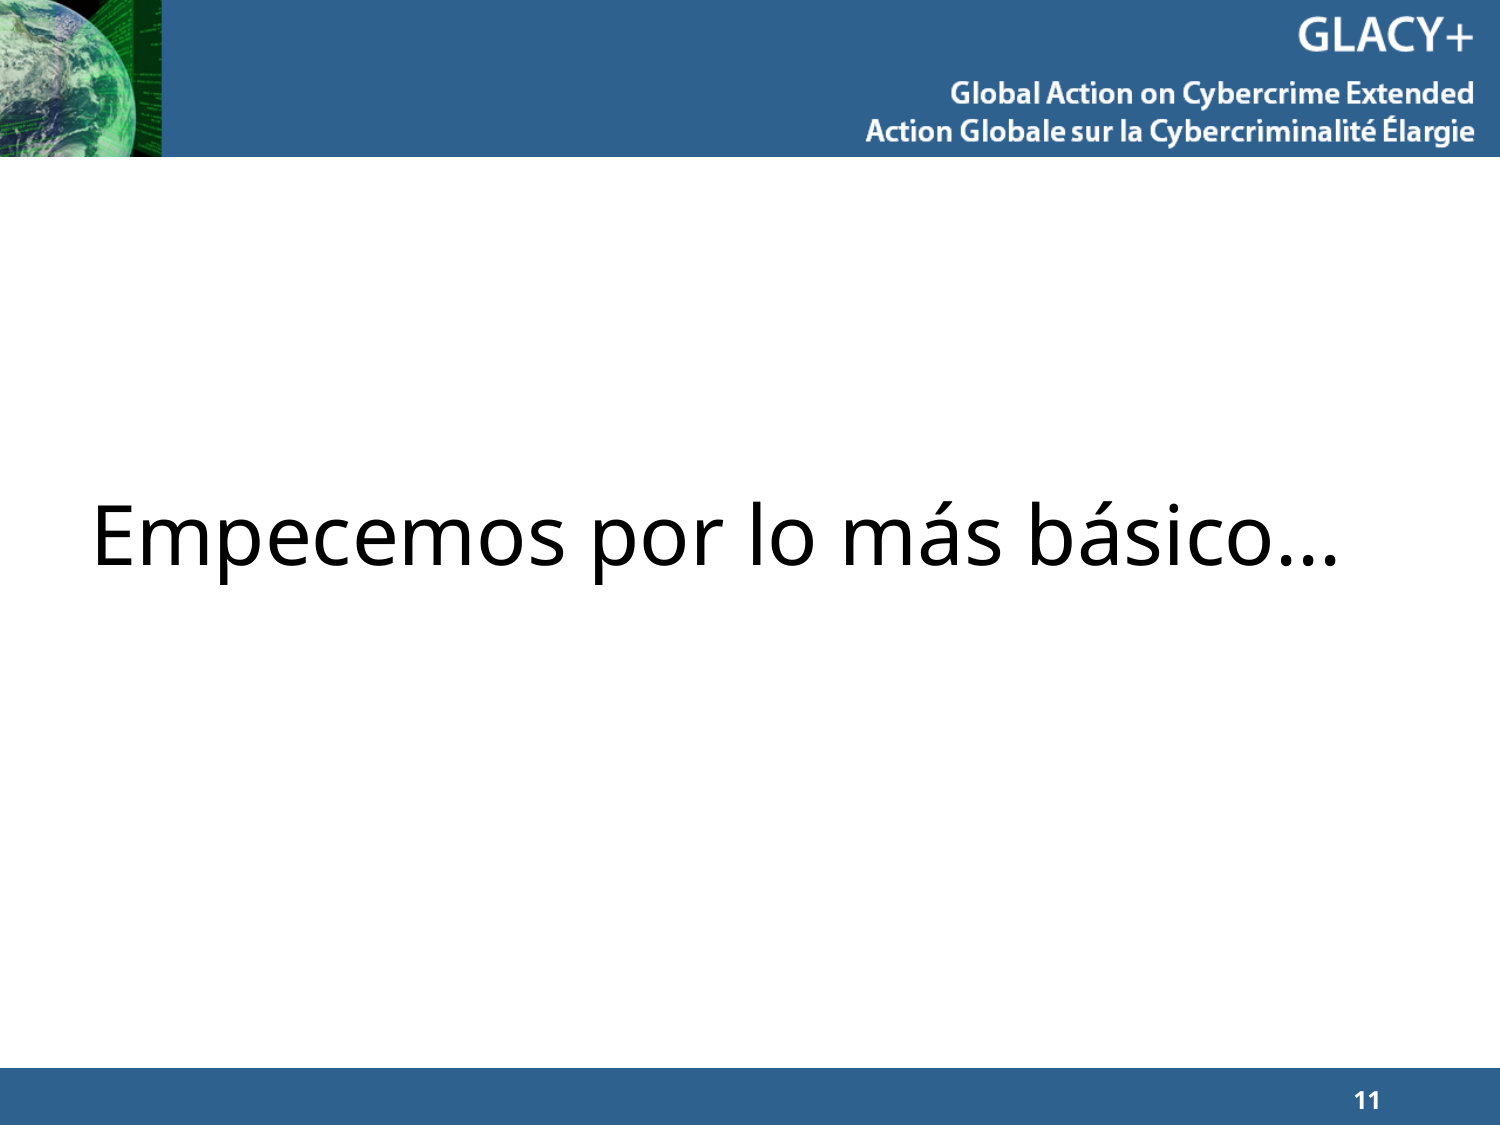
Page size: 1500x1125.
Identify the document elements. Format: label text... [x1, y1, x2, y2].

title Empecemos por lo más básico... [75, 444, 1425, 633]
slide_number 11 [1059, 1071, 1397, 1125]
picture [0, 0, 1500, 157]
